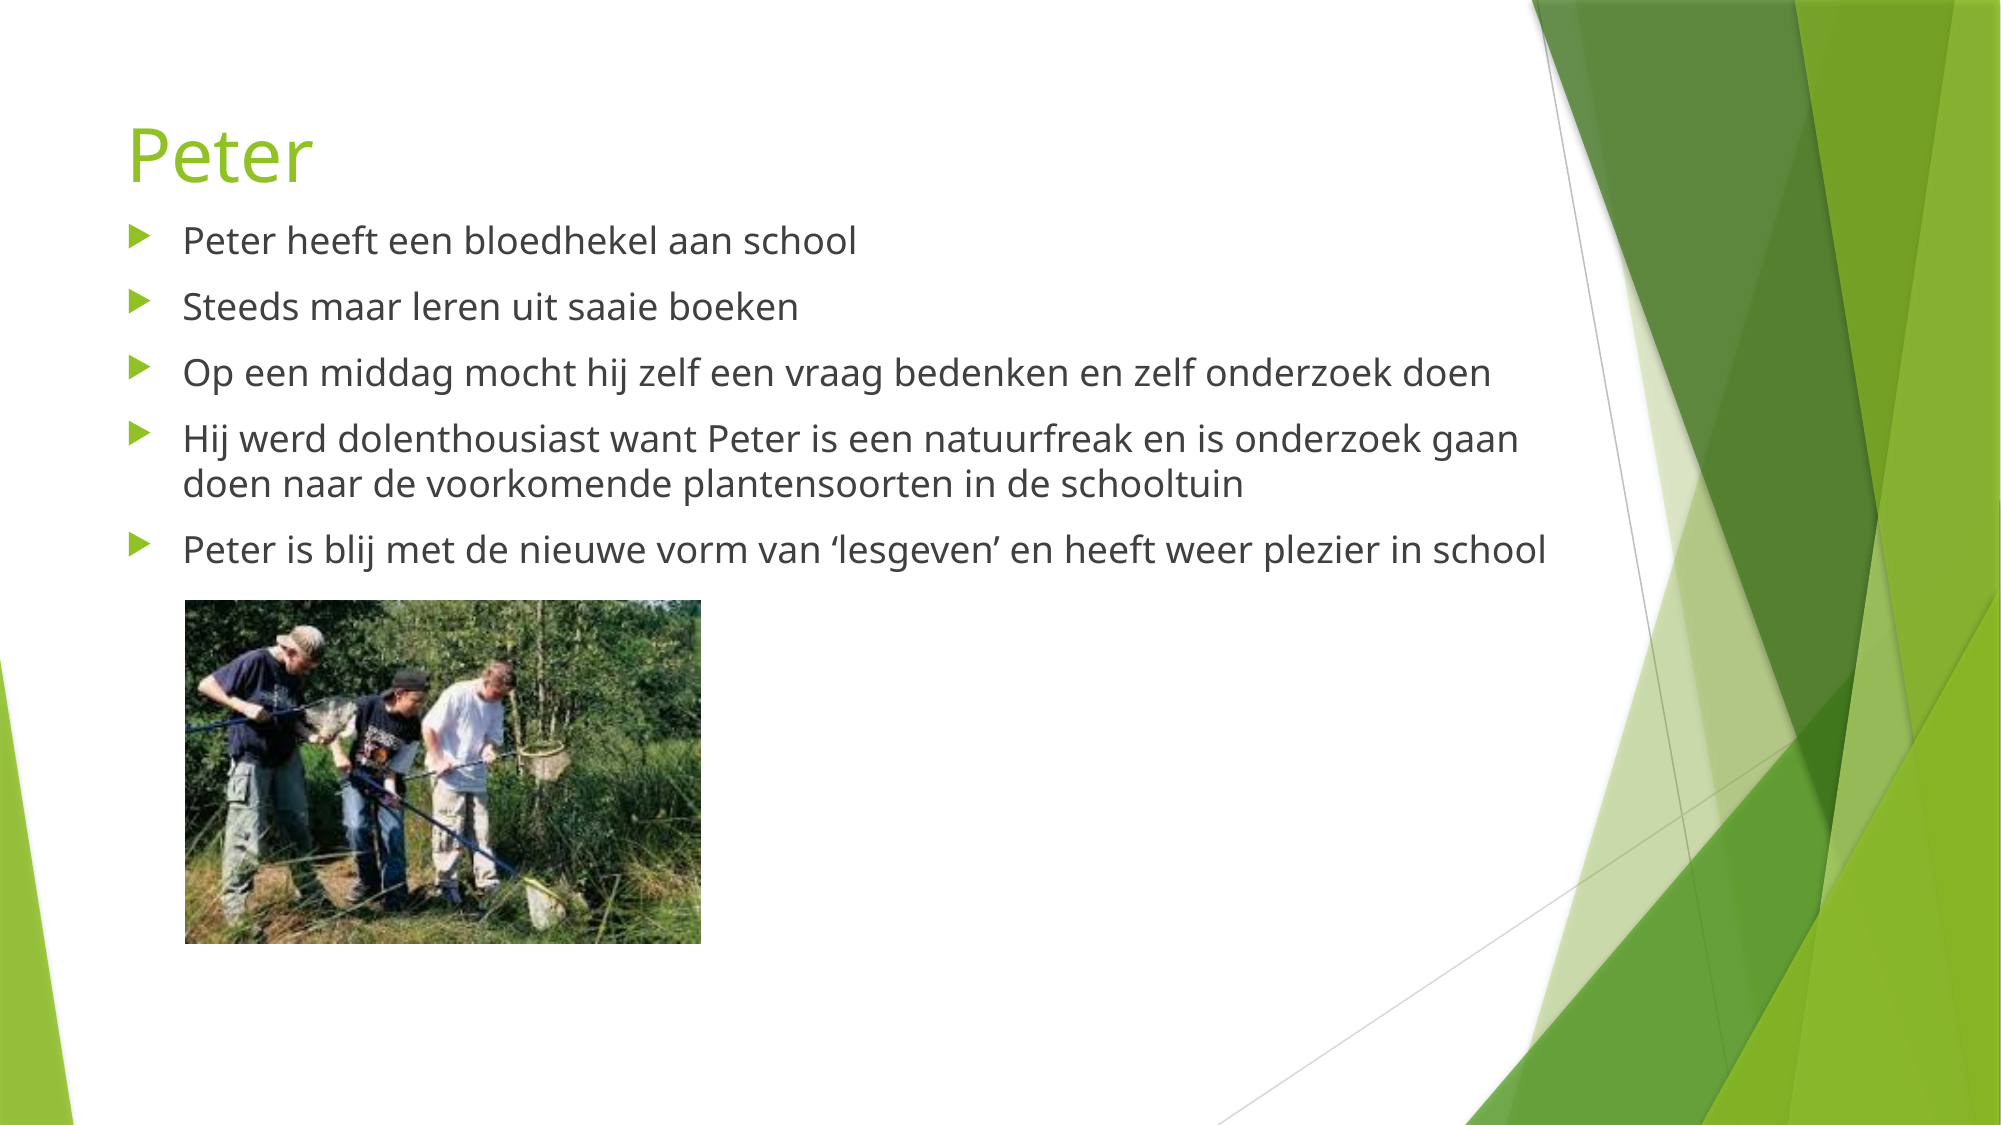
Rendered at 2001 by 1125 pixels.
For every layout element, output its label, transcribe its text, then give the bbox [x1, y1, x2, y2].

picture [184, 599, 702, 945]
title Peter [111, 99, 1522, 210]
list Peter heeft een bloedhekel aan school Steeds maar leren uit saaie boeken Op een middag mocht hij zelf een vraag bedenken en zelf onderzoek doen Hij werd dolenthousiast want Peter is een natuurfreak en is onderzoek gaan doen naar de voorkomende plantensoorten in de schooltuin Peter is blij met de nieuwe vorm van ‘lesgeven’ en heeft weer plezier in school [111, 210, 1627, 992]
